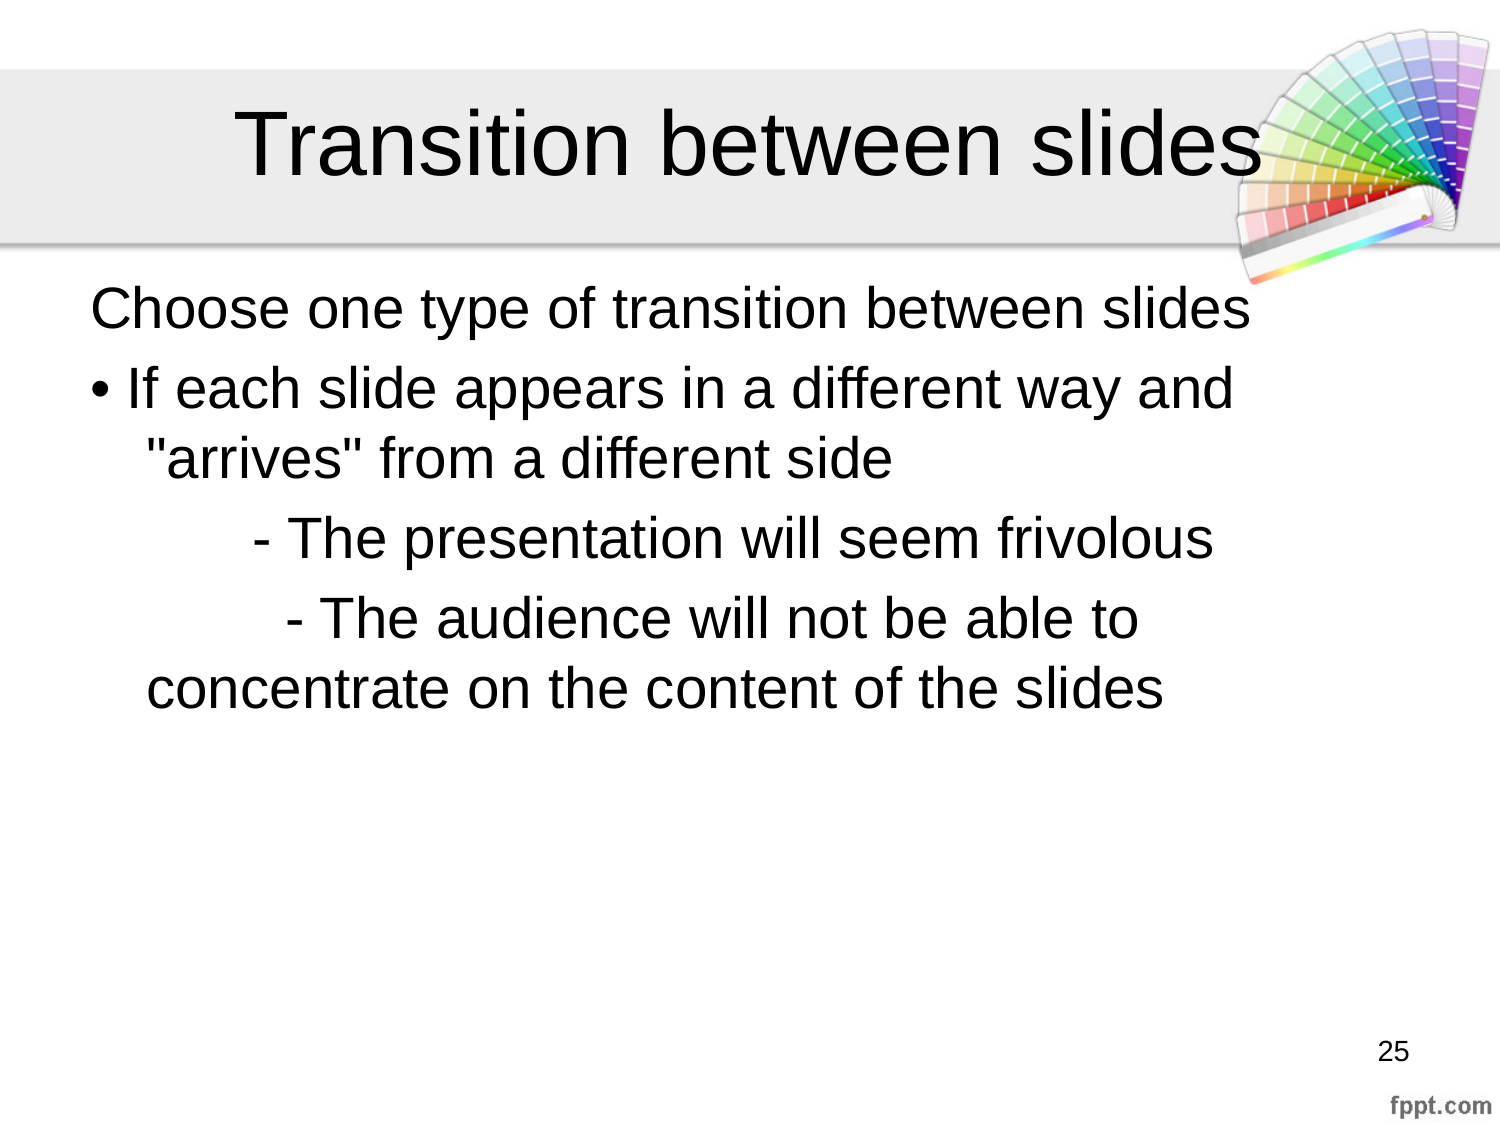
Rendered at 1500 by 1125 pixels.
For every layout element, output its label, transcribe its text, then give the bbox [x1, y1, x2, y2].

title Transition between slides [75, 45, 1425, 233]
list Choose one type of transition between slides • If each slide appears in a different way and "arrives" from a different side - The presentation will seem frivolous - The audience will not be able to concentrate on the content of the slides [75, 262, 1425, 1005]
slide_number ‹#› [1074, 1024, 1425, 1103]
picture [0, 0, 1500, 1125]
